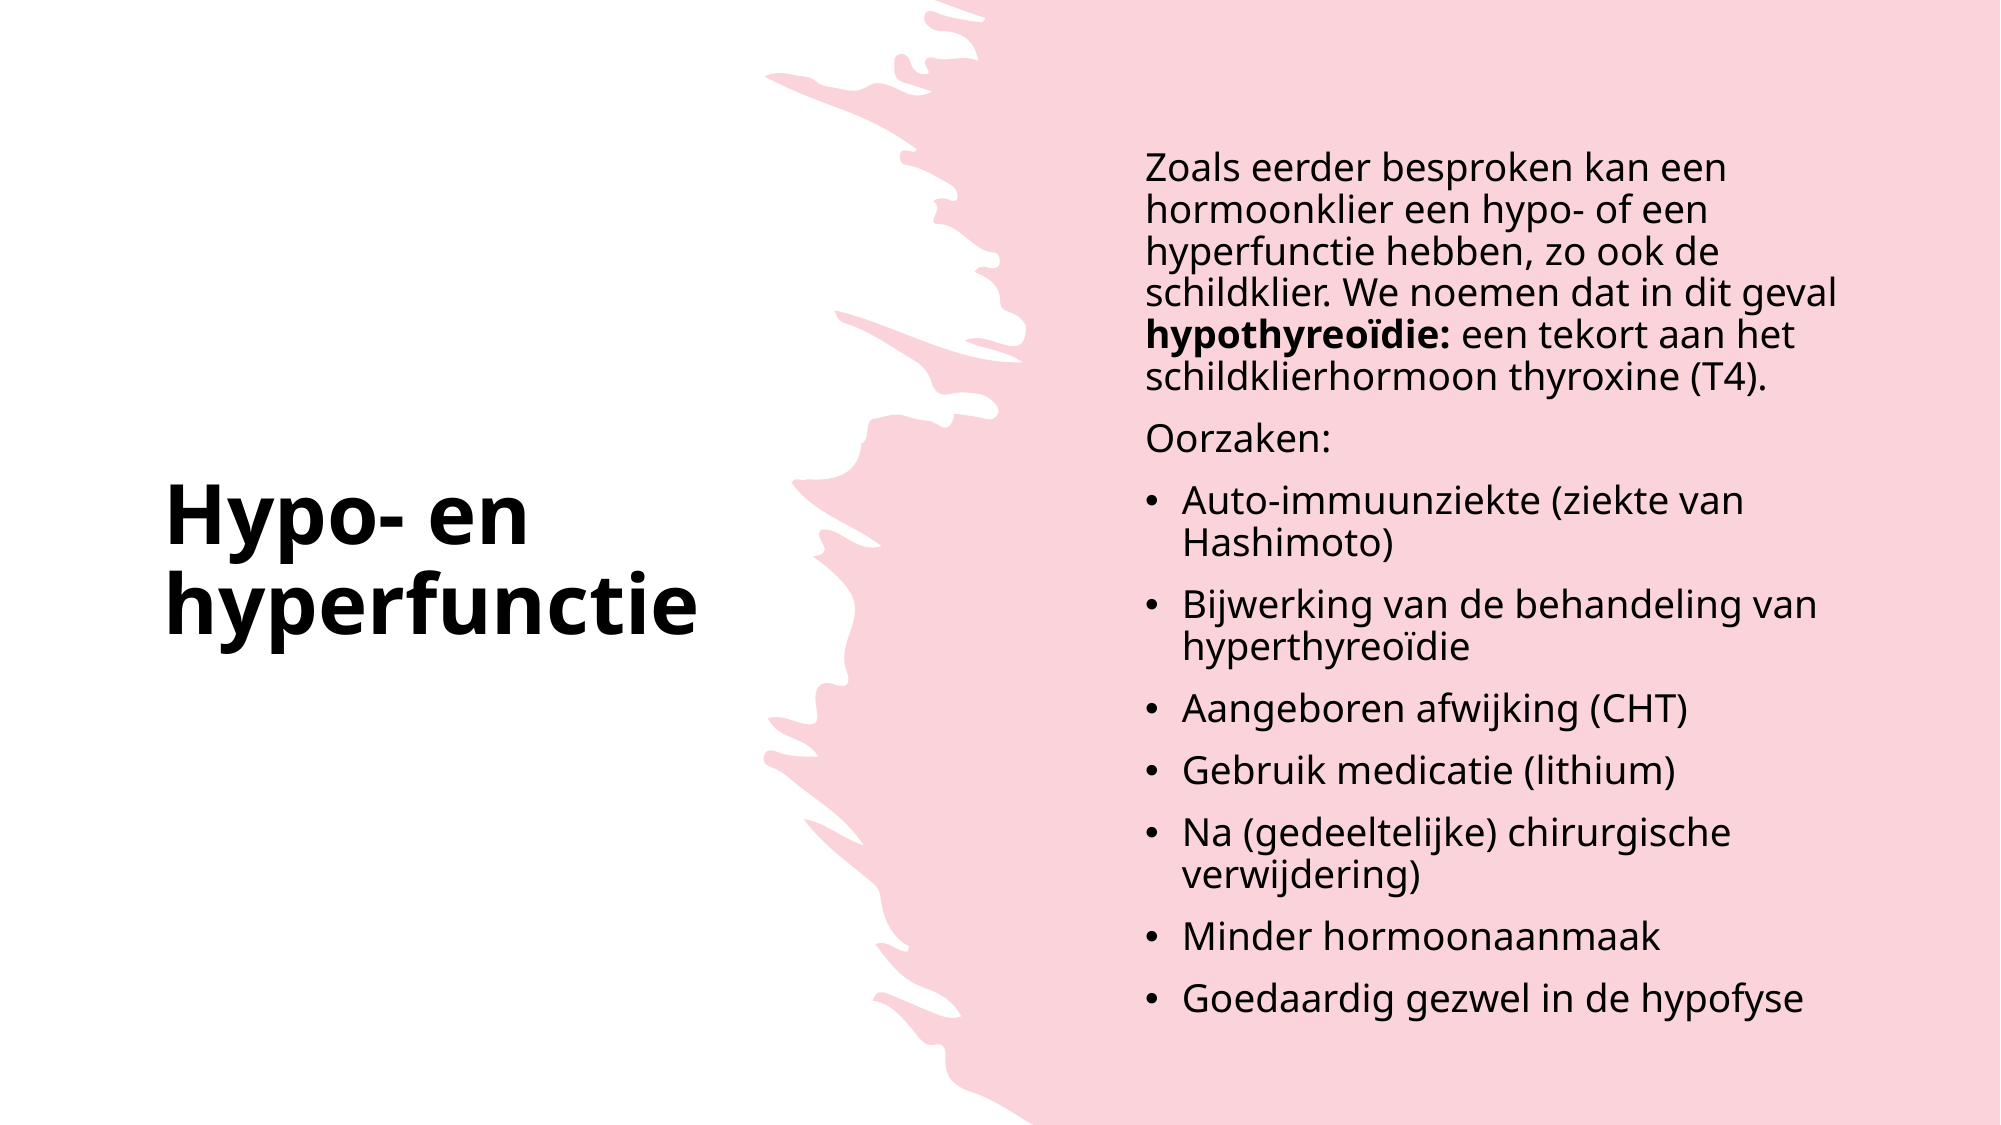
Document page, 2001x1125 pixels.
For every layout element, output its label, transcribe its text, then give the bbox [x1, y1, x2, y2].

list Zoals eerder besproken kan een hormoonklier een hypo- of een hyperfunctie hebben, zo ook de schildklier. We noemen dat in dit geval hypothyreoïdie: een tekort aan het schildklierhormoon thyroxine (T4). Oorzaken: Auto-immuunziekte (ziekte van Hashimoto) Bijwerking van de behandeling van hyperthyreoïdie Aangeboren afwijking (CHT) Gebruik medicatie (lithium) Na (gedeeltelijke) chirurgische verwijdering) Minder hormoonaanmaak Goedaardig gezwel in de hypofyse [1130, 139, 1877, 1031]
title Hypo- en hyperfunctie [148, 174, 764, 951]
text_box [764, 0, 2000, 1125]
text_box [0, 0, 1031, 1125]
